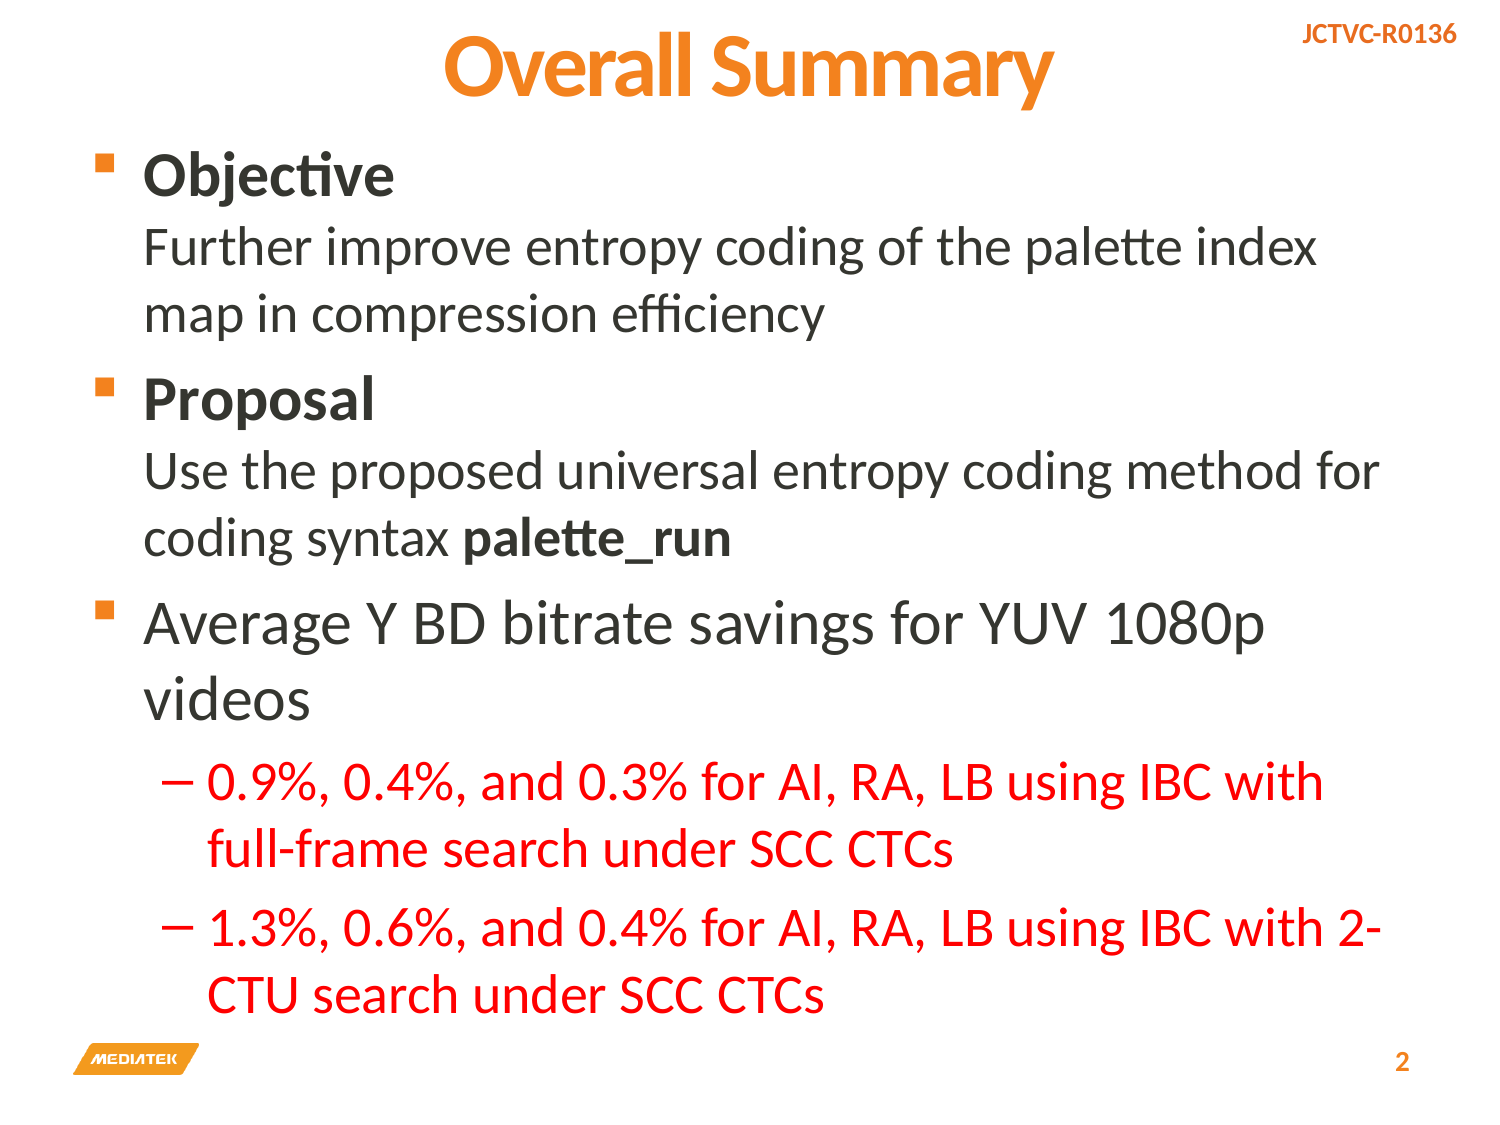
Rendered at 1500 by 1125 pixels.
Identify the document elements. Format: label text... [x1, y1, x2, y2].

title Overall Summary [75, 19, 1425, 125]
picture [73, 1043, 199, 1075]
slide_number 2 [1251, 1029, 1425, 1090]
list Objective Further improve entropy coding of the palette index map in compression efficiency Proposal Use the proposed universal entropy coding method for coding syntax palette_run Average Y BD bitrate savings for YUV 1080p videos 0.9%, 0.4%, and 0.3% for AI, RA, LB using IBC with full-frame search under SCC CTCs 1.3%, 0.6%, and 0.4% for AI, RA, LB using IBC with 2-CTU search under SCC CTCs [75, 125, 1425, 1035]
